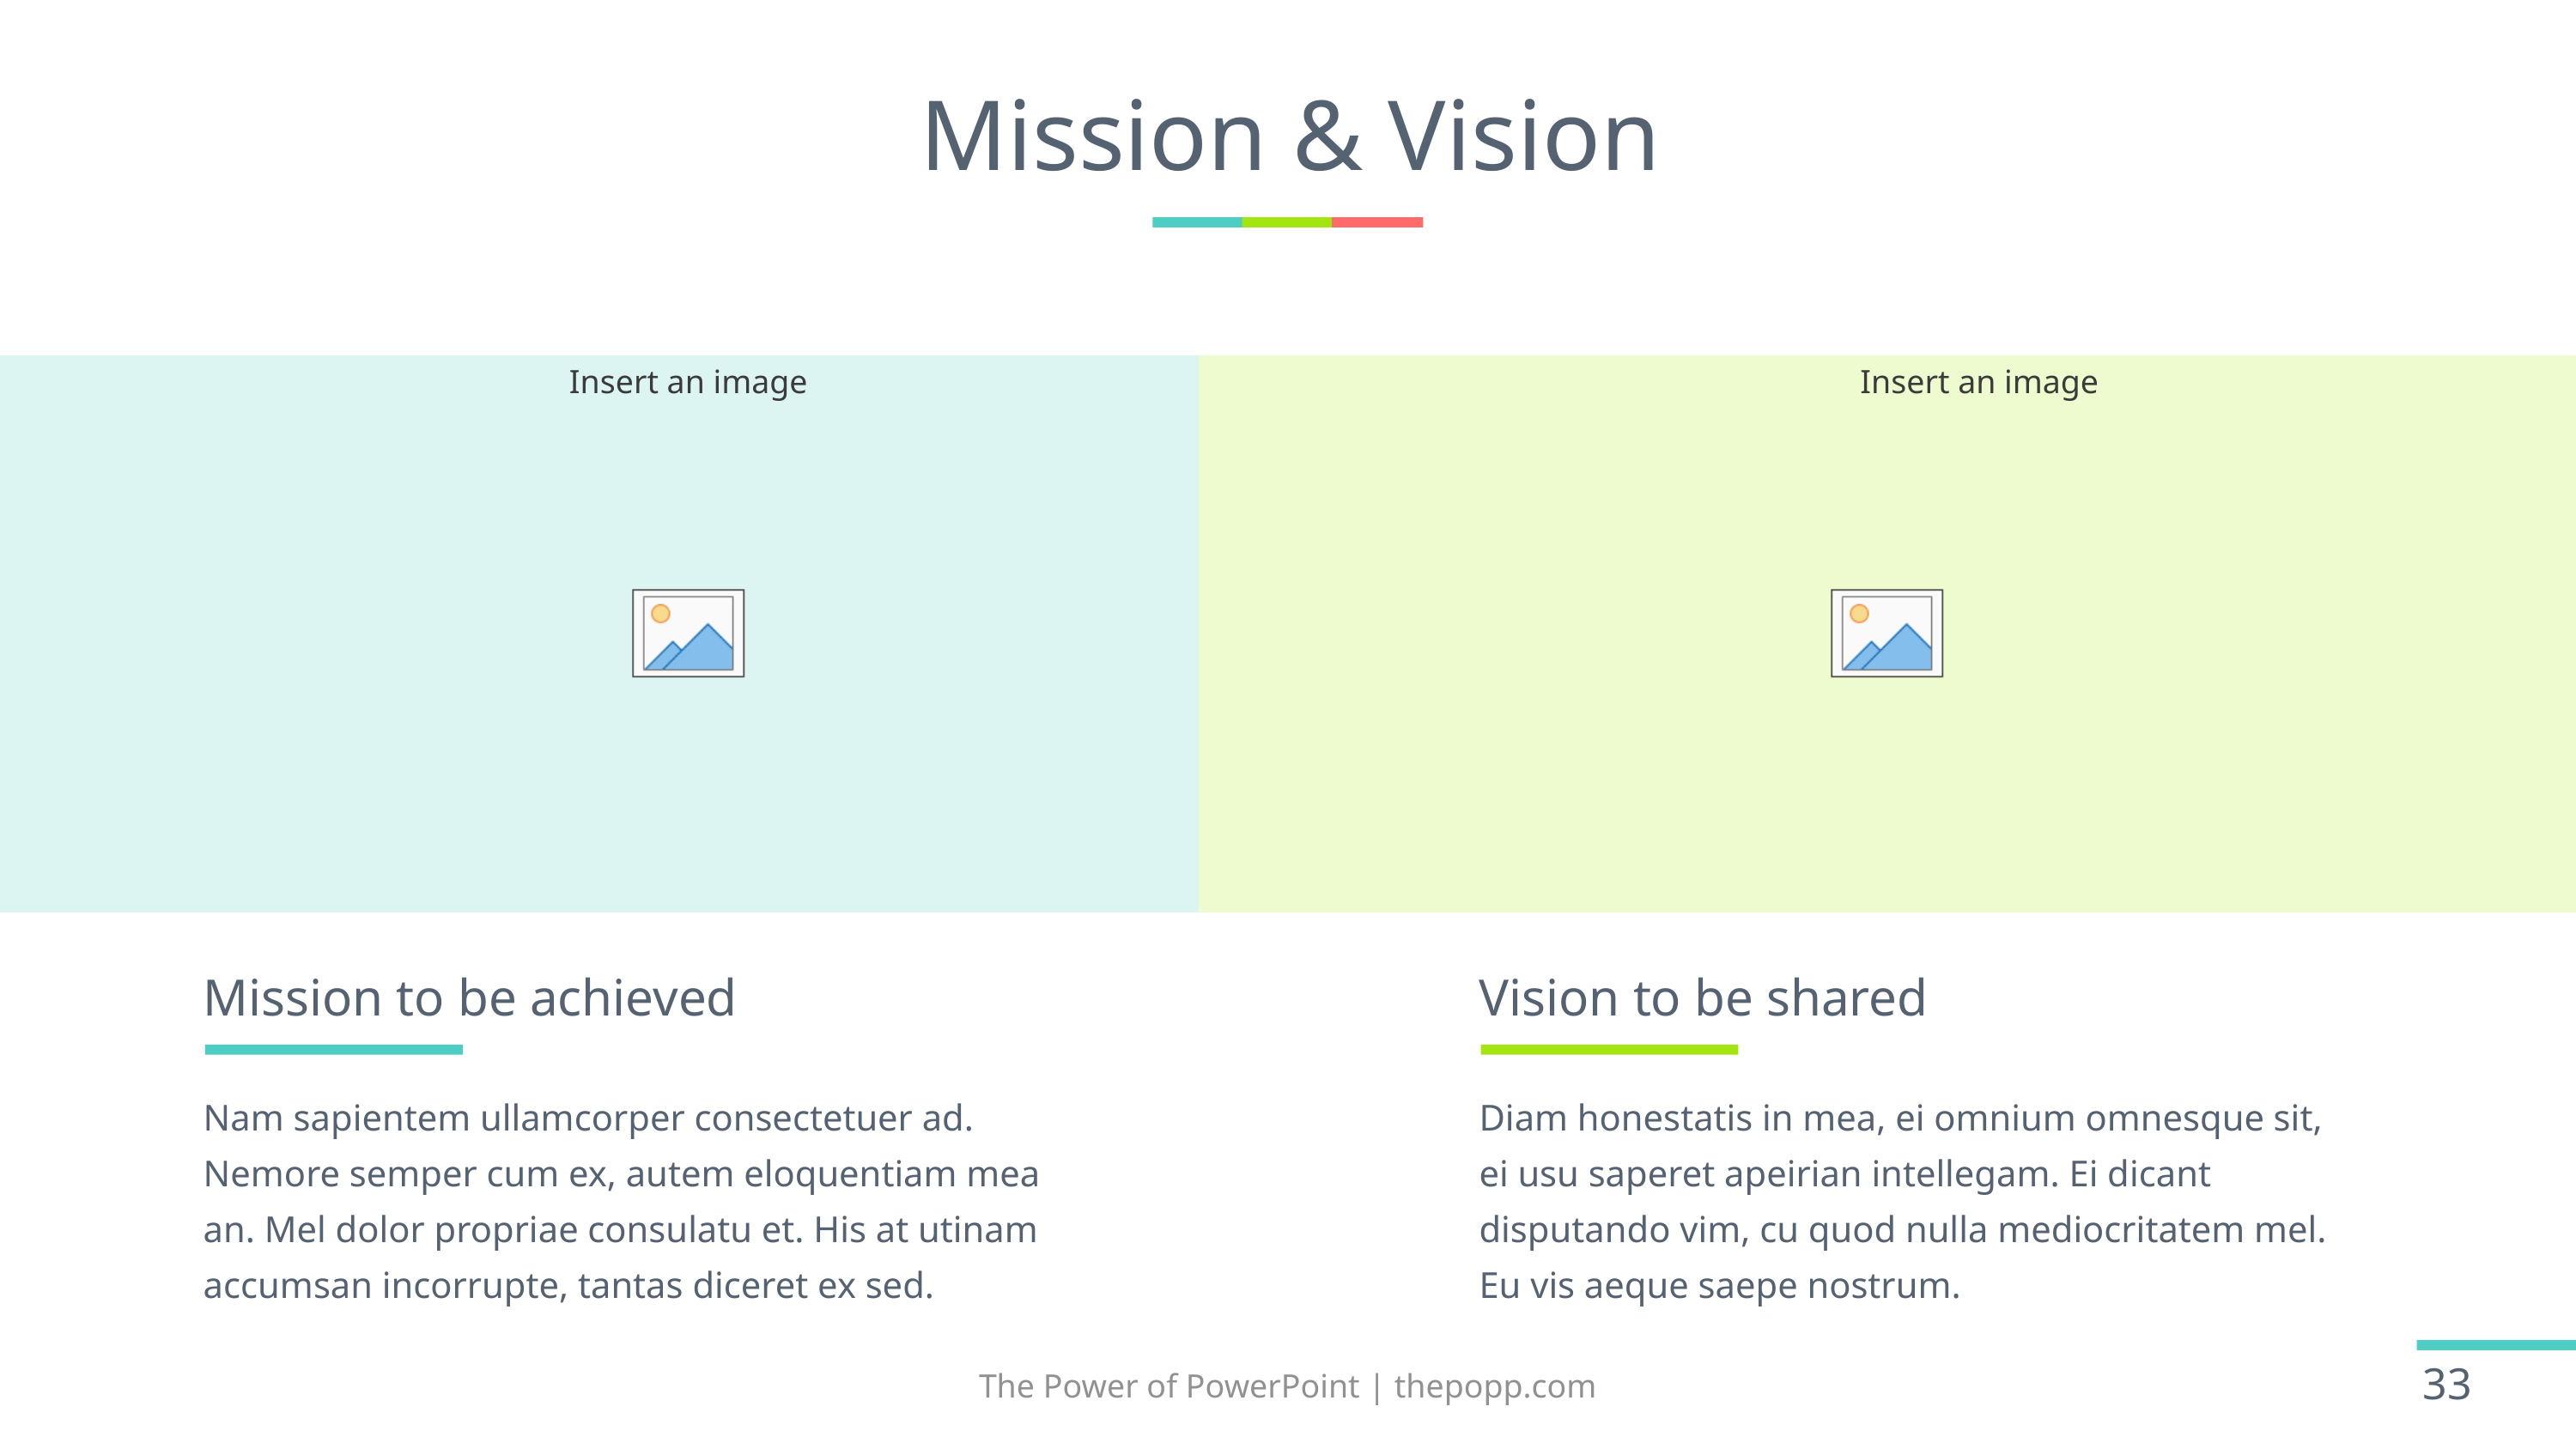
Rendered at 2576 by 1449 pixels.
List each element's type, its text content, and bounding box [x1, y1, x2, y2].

list Nam sapientem ullamcorper consectetuer ad. Nemore semper cum ex, autem eloquentiam mea an. Mel dolor propriae consulatu et. His at utinam accumsan incorrupte, tantas diceret ex sed. [190, 1076, 1092, 1319]
footer The Power of PowerPoint | thepopp.com [853, 1349, 1723, 1427]
list Mission to be achieved [190, 943, 1092, 1049]
picture [0, 355, 2576, 912]
slide_number 33 [2409, 1351, 2576, 1421]
list Vision to be shared [1466, 943, 2368, 1049]
title Mission & Vision [69, 49, 2512, 230]
list Diam honestatis in mea, ei omnium omnesque sit, ei usu saperet apeirian intellegam. Ei dicant disputando vim, cu quod nulla mediocritatem mel. Eu vis aeque saepe nostrum. [1466, 1076, 2368, 1319]
